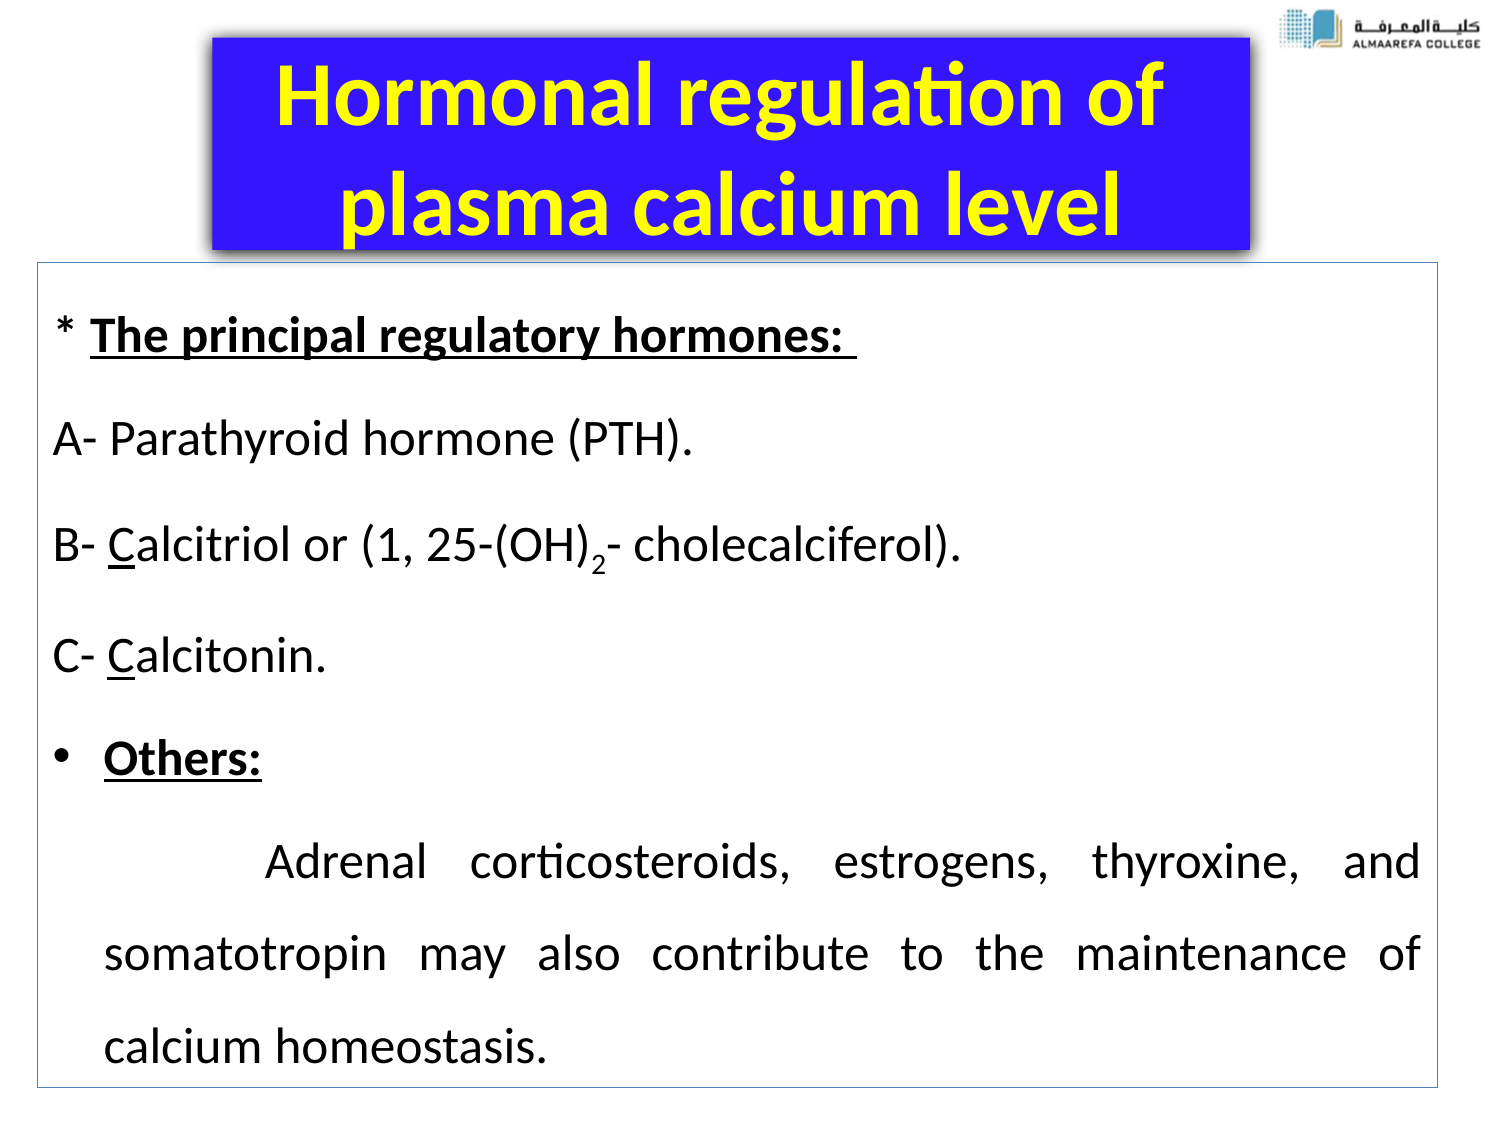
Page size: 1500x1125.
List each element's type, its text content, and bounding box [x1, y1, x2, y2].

title Hormonal regulation of plasma calcium level [212, 37, 1250, 250]
picture [1275, 0, 1485, 65]
list * The principal regulatory hormones: A- Parathyroid hormone (PTH). B- Calcitriol or (1, 25-(OH)2- cholecalciferol). C- Calcitonin. Others: Adrenal corticosteroids, estrogens, thyroxine, and somatotropin may also contribute to the maintenance of calcium homeostasis. [37, 262, 1438, 1088]
